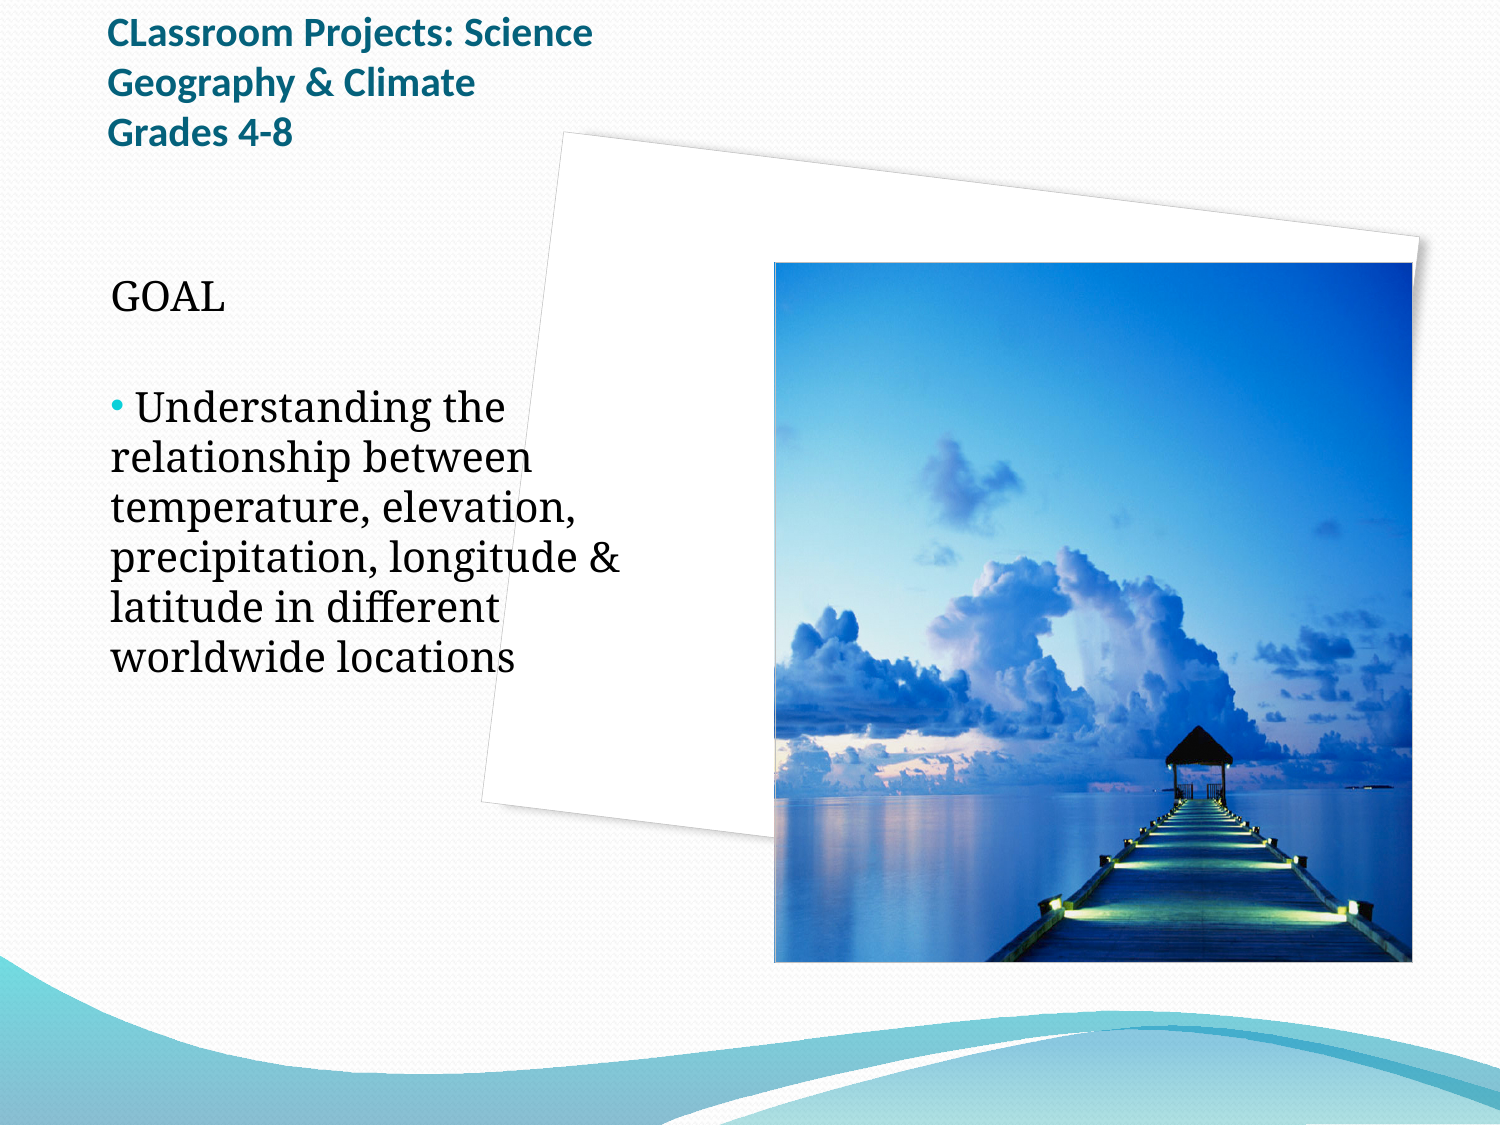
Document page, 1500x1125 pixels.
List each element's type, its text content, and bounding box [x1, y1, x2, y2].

title CLassroom Projects: Science Geography & Climate Grades 4-8 [99, 0, 750, 163]
picture [774, 262, 1413, 963]
list GOAL Understanding the relationship between temperature, elevation, precipitation, longitude & latitude in different worldwide locations [99, 262, 700, 963]
